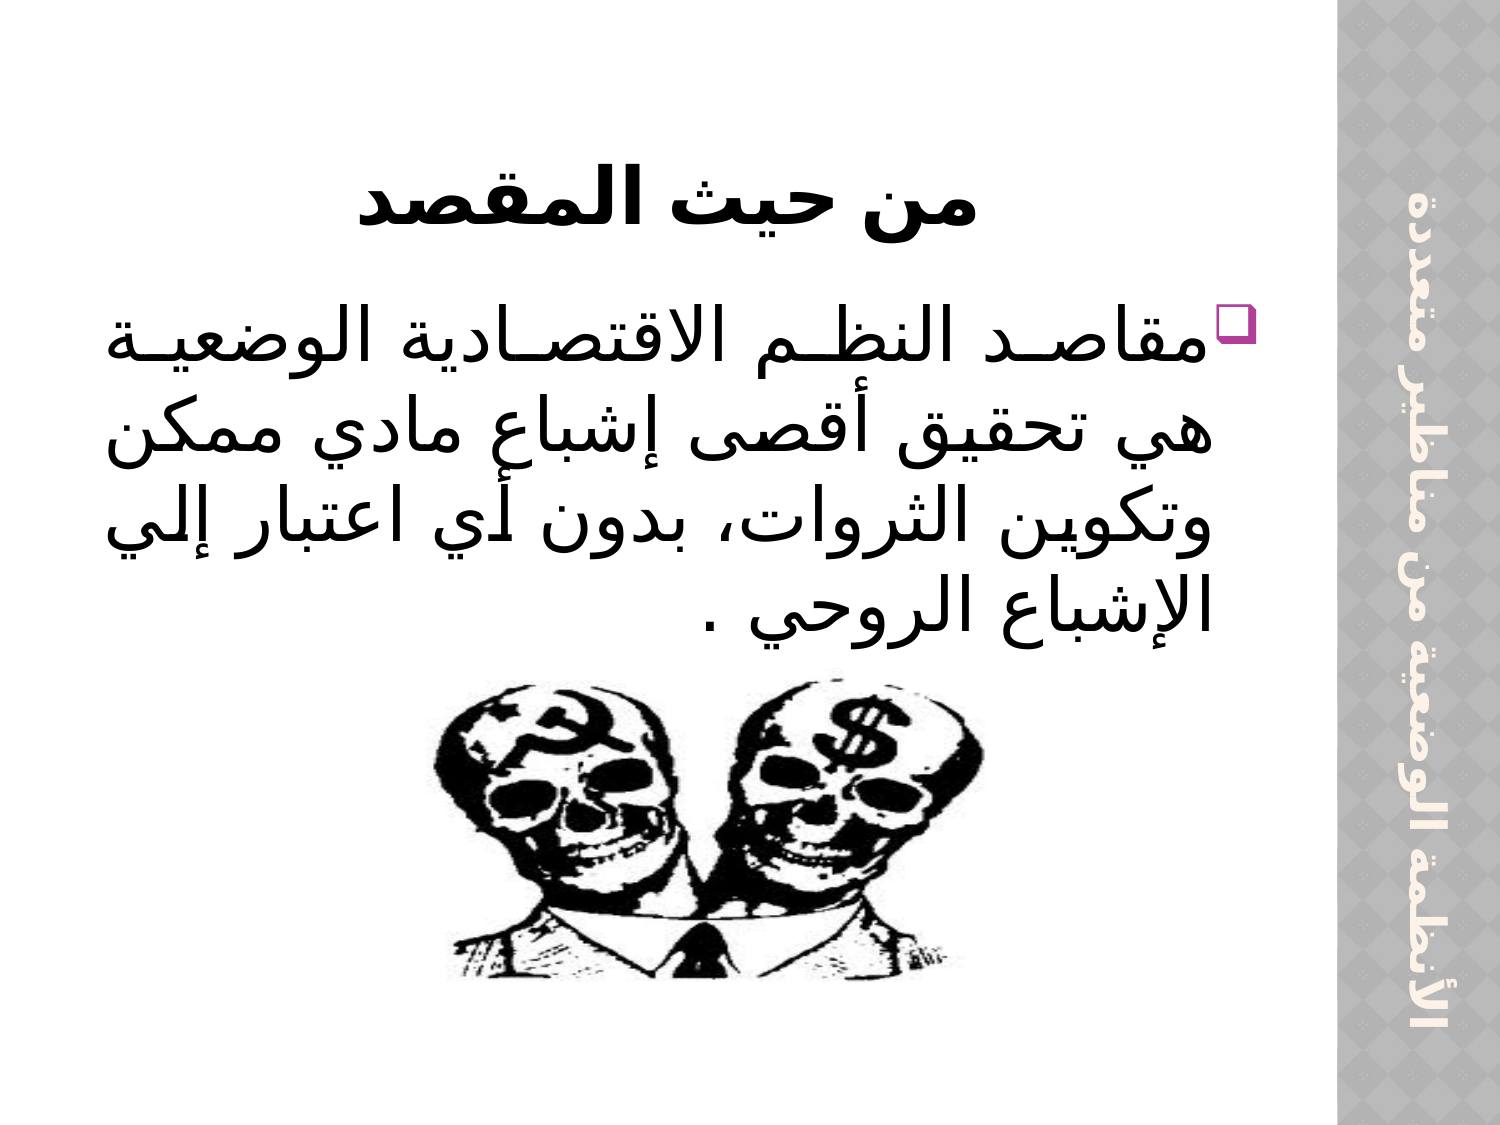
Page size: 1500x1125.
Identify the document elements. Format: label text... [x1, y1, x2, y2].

picture [406, 668, 1011, 995]
list مقاصد النظم الاقتصادية الوضعية هي تحقيق أقصى إشباع مادي ممكن وتكوين الثروات، بدون أي اعتبار إلي الإشباع الروحي . [88, 278, 1276, 991]
text_box الأنظمة الوضعية من مناظير متعددة [1340, 172, 1470, 1050]
title من حيث المقصد [75, 52, 1263, 240]
